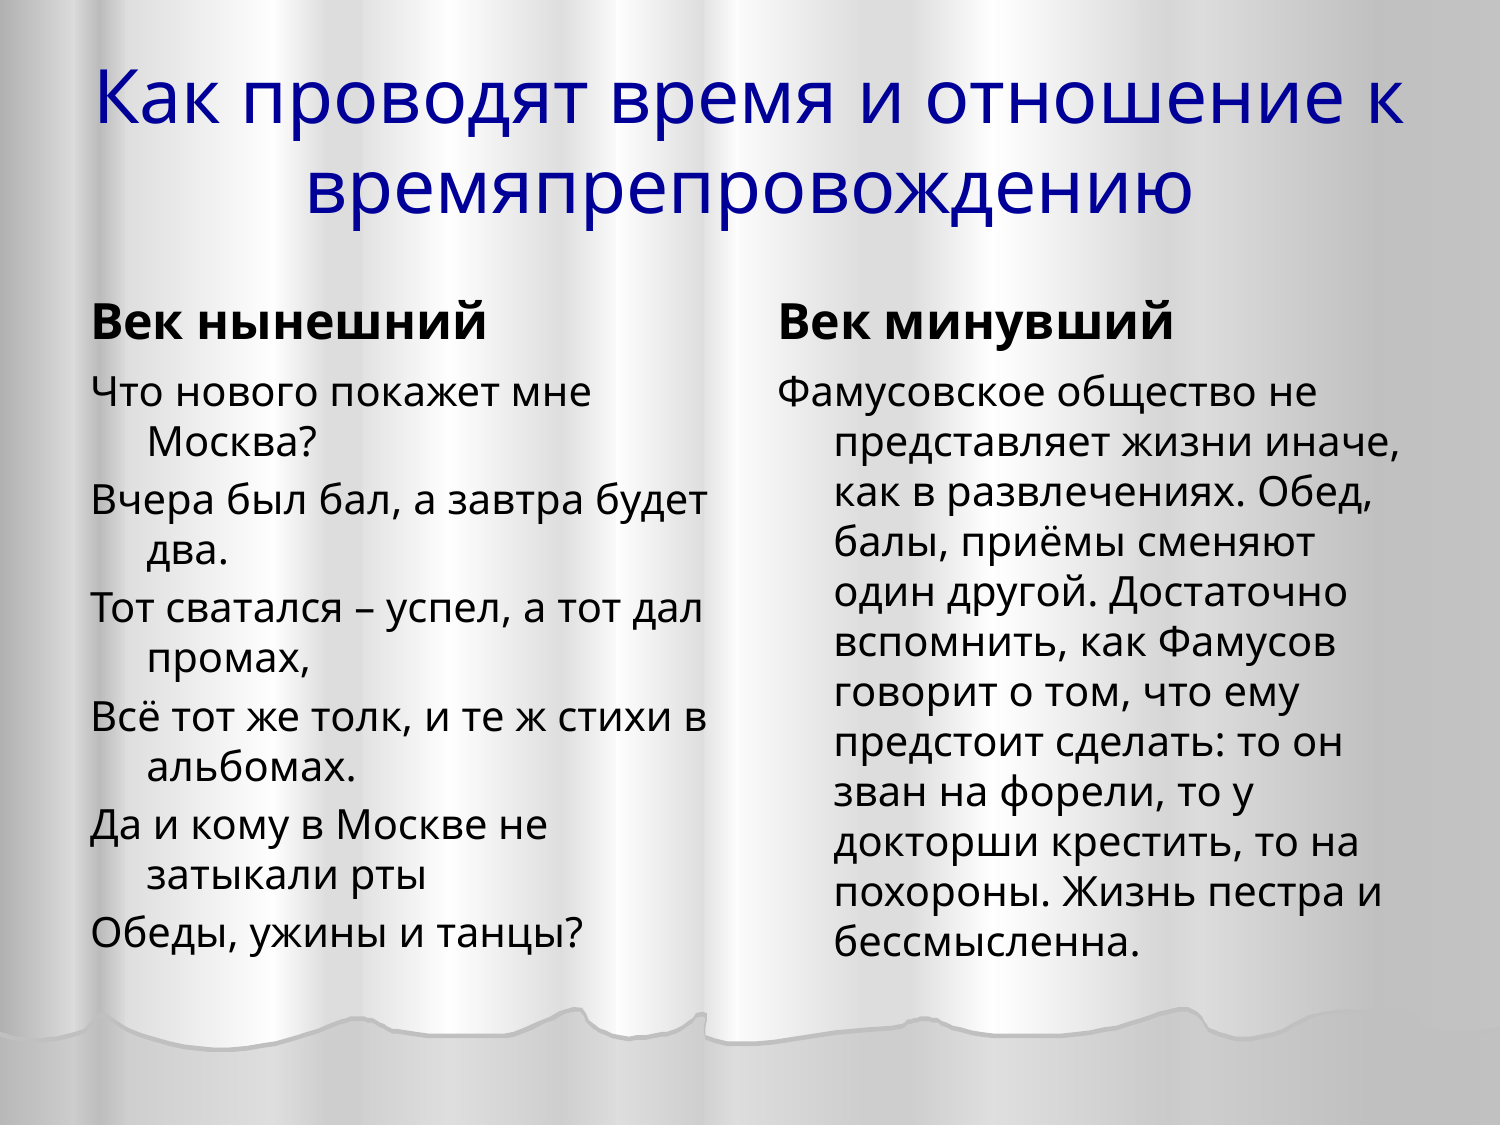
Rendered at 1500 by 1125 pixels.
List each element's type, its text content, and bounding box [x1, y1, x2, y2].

list Фамусовское общество не представляет жизни иначе, как в развлечениях. Обед, балы, приёмы сменяют один другой. Достаточно вспомнить, как Фамусов говорит о том, что ему предстоит сделать: то он зван на форели, то у докторши крестить, то на похороны. Жизнь пестра и бессмысленна. [761, 356, 1426, 1006]
list Век нынешний [74, 251, 738, 356]
list Что нового покажет мне Москва? Вчера был бал, а завтра будет два. Тот сватался – успел, а тот дал промах, Всё тот же толк, и те ж стихи в альбомах. Да и кому в Москве не затыкали рты Обеды, ужины и танцы? [74, 356, 738, 1006]
list Век минувший [761, 251, 1426, 356]
title Как проводят время и отношение к времяпрепровождению [74, 44, 1426, 233]
